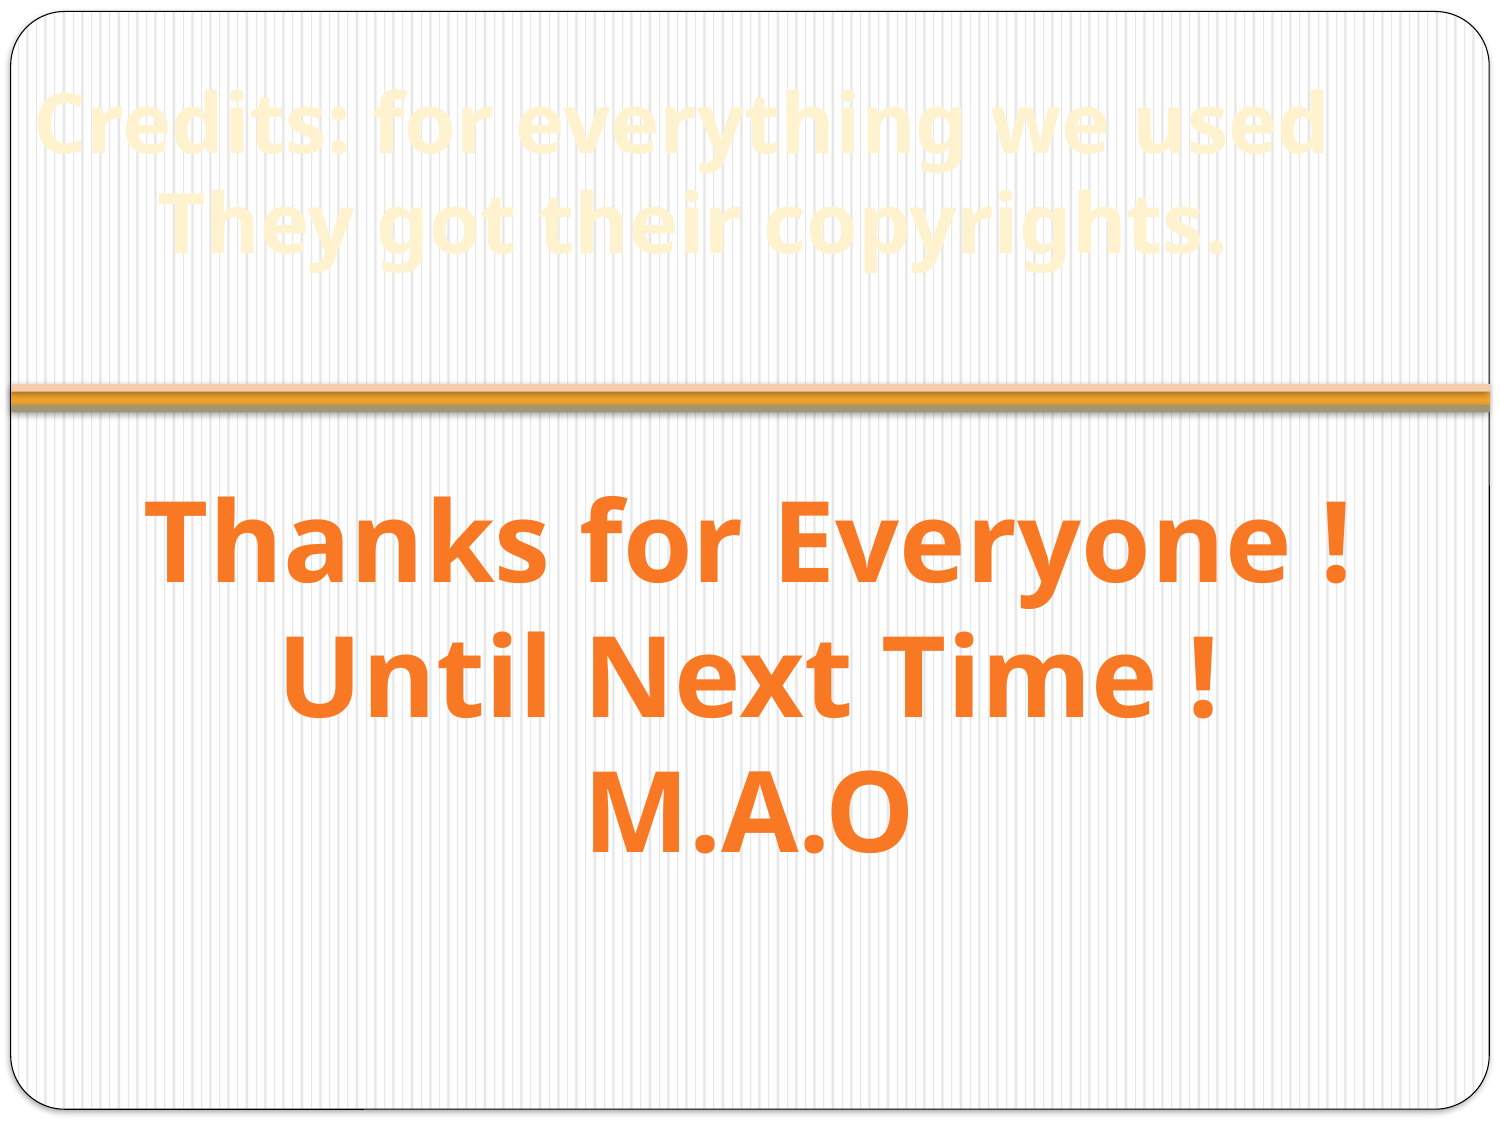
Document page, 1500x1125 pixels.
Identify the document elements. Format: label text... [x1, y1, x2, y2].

text_box Thanks for Everyone ! Until Next Time ! M.A.O [129, 462, 1369, 883]
text_box Credits: for everything we used They got their copyrights. [18, 62, 1369, 278]
